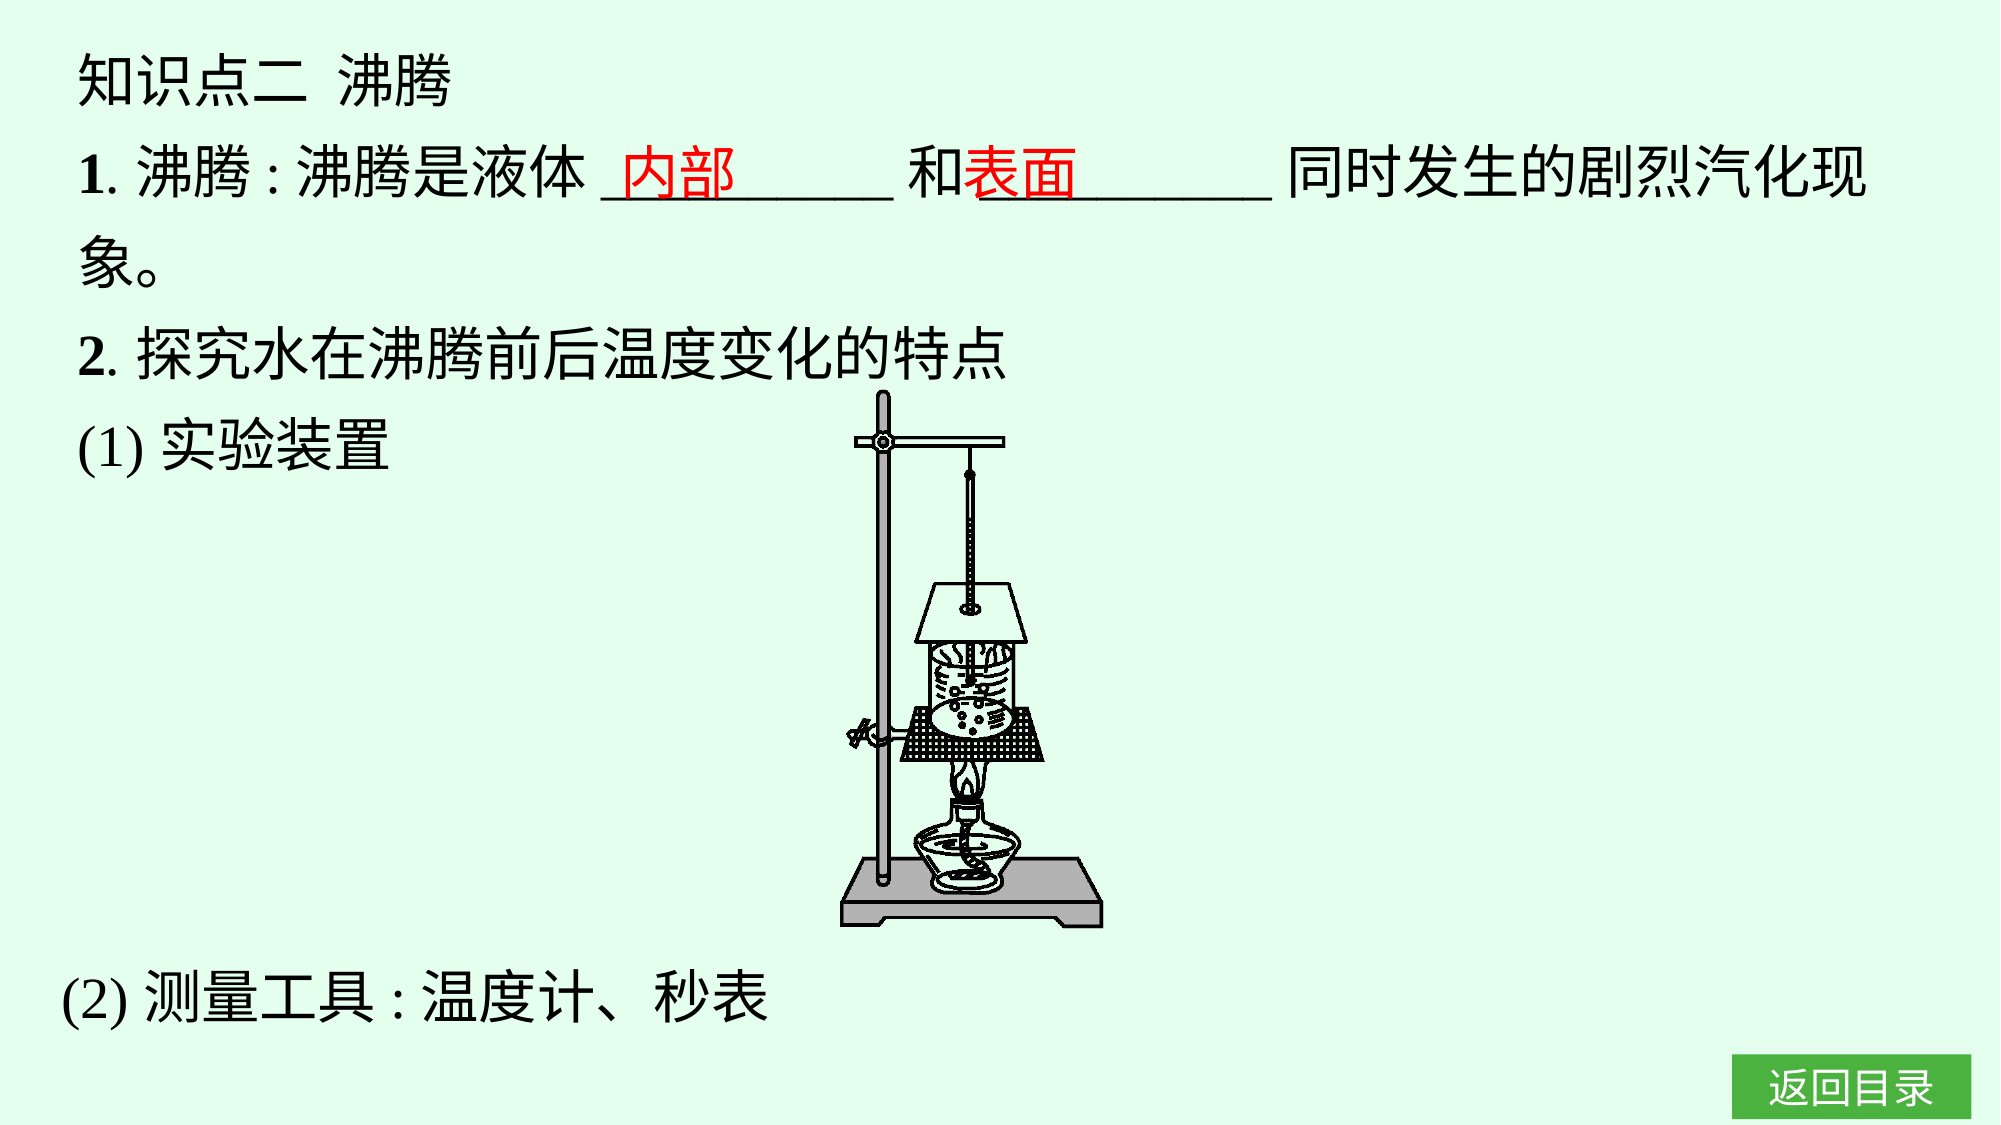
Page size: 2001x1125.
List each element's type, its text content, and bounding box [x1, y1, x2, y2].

text_box (2)测量工具:温度计、秒表 [46, 931, 798, 1038]
text_box 内部 [605, 107, 765, 214]
picture [839, 388, 1106, 932]
text_box 知识点二 沸腾 1.沸腾:沸腾是液体__________和__________同时发生的剧烈汽化现象。 2.探究水在沸腾前后温度变化的特点 (1)实验装置 [62, 16, 1938, 486]
text_box 表面 [947, 107, 1107, 214]
